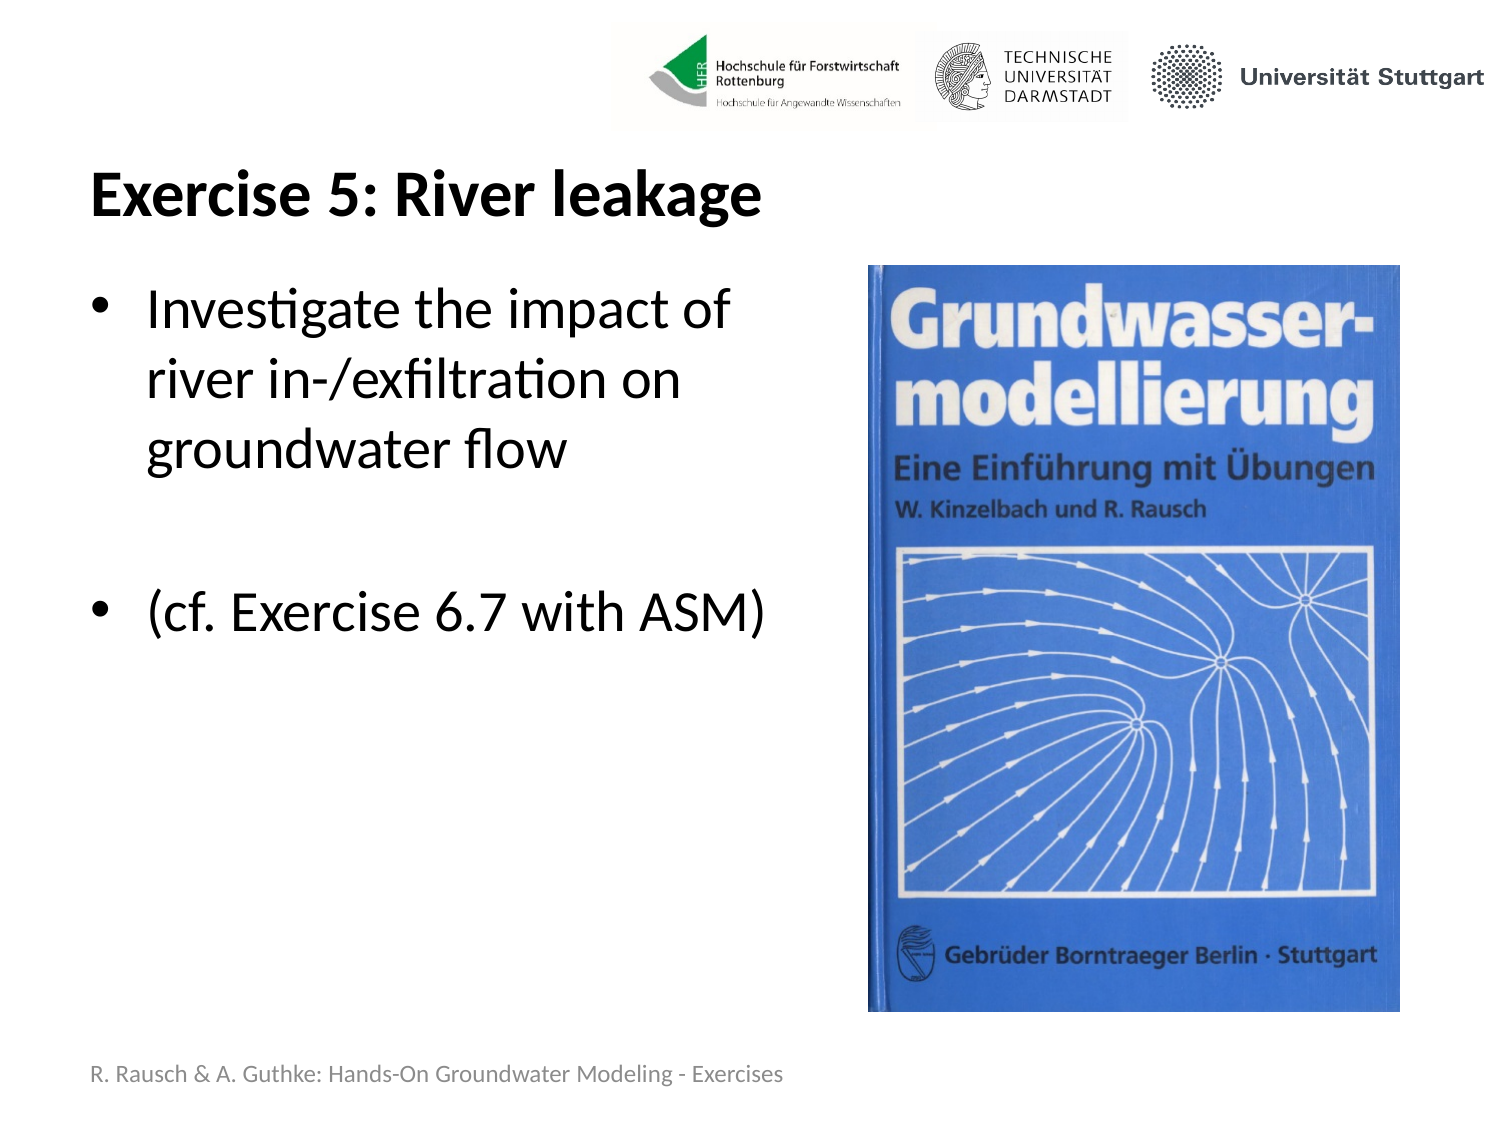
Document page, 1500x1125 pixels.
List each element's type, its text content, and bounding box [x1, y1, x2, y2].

picture [611, 22, 1129, 131]
picture [867, 265, 1400, 1012]
list Investigate the impact of river in-/exfiltration on groundwater flow (cf. Exercise 6.7 with ASM) [75, 262, 833, 1005]
title Exercise 5: River leakage [75, 136, 1425, 244]
picture [1151, 44, 1491, 109]
slide_number R. Rausch & A. Guthke: Hands-On Groundwater Modeling - Exercises [75, 1042, 916, 1103]
